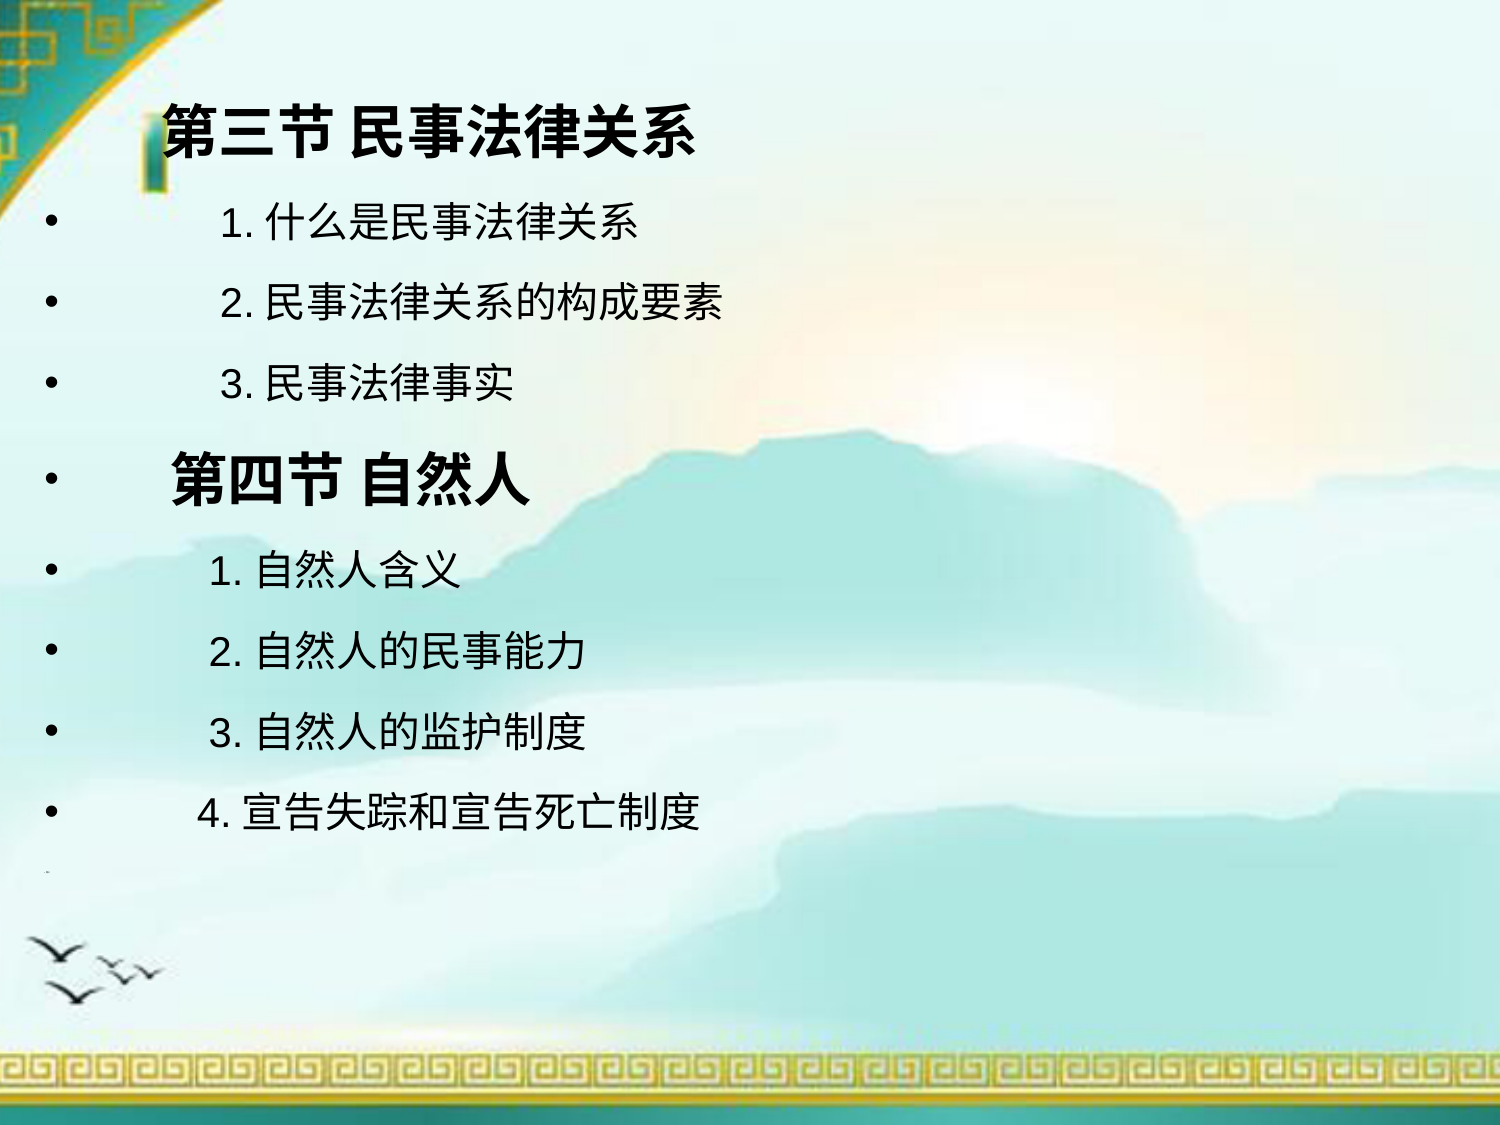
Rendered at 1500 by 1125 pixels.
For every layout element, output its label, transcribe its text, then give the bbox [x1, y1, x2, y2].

picture [0, 0, 1500, 1125]
list 第三节 民事法律关系 1.什么是民事法律关系 2.民事法律关系的构成要素 3.民事法律事实 第四节 自然人 1.自然人含义 2.自然人的民事能力 3.自然人的监护制度 4.宣告失踪和宣告死亡制度 第三 [29, 66, 1471, 882]
